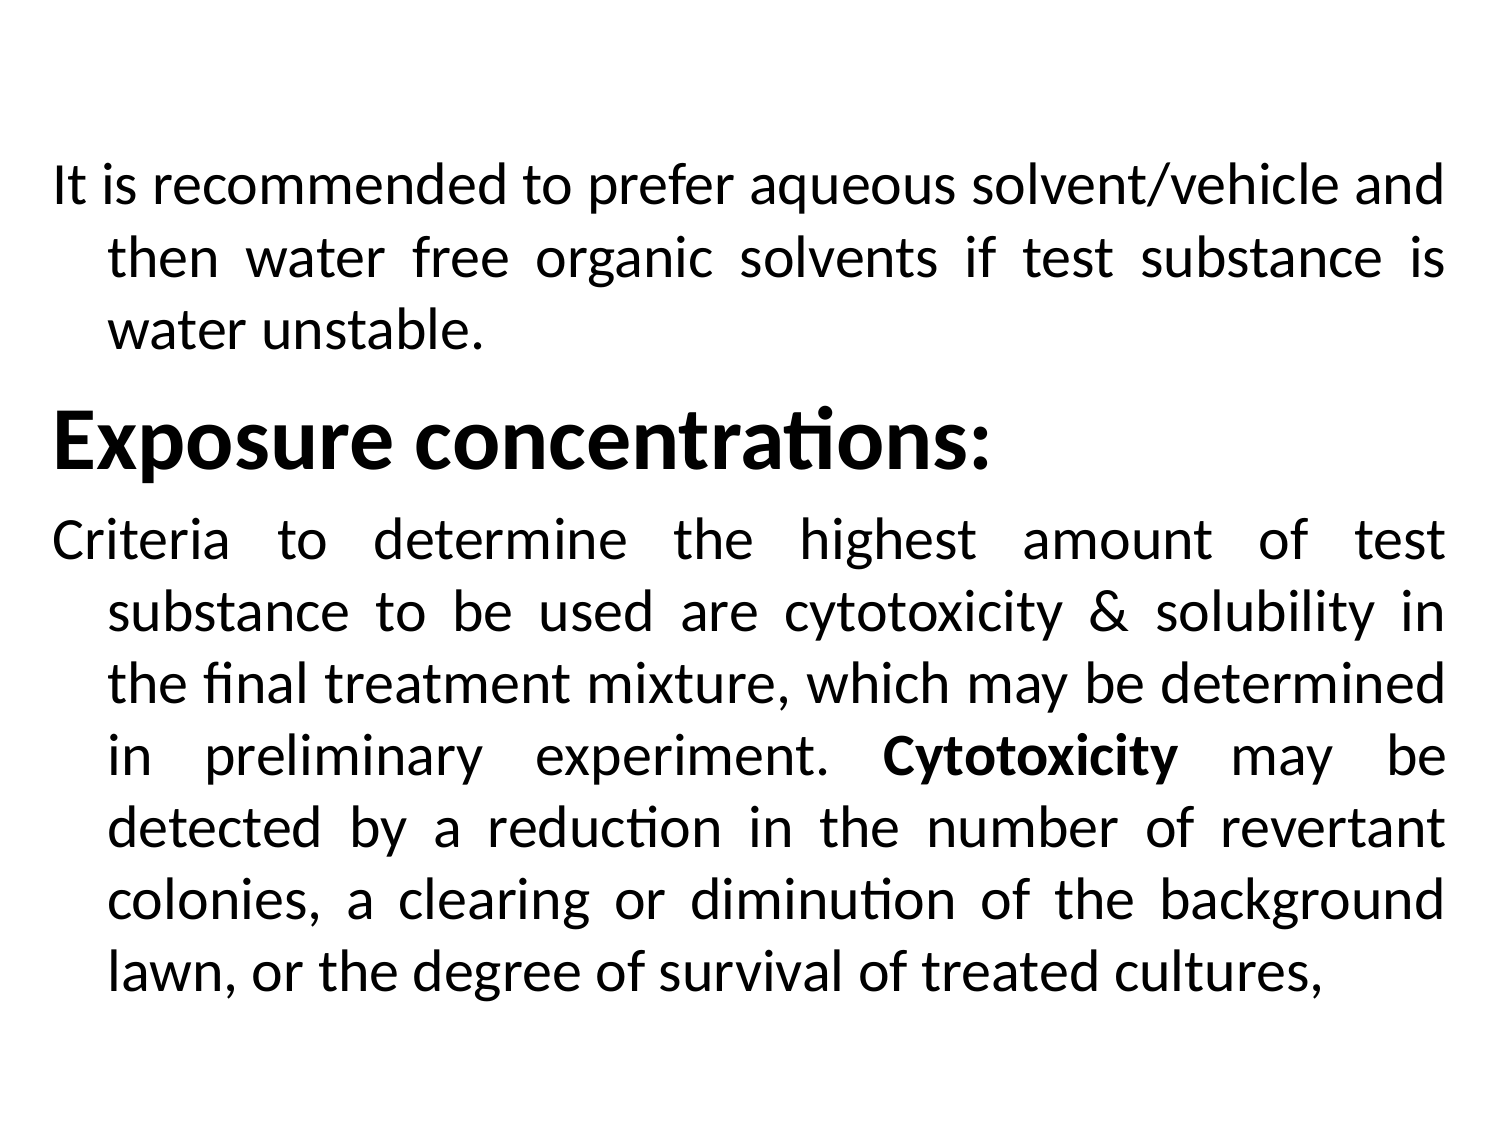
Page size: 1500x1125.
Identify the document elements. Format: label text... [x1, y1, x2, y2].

list It is recommended to prefer aqueous solvent/vehicle and then water free organic solvents if test substance is water unstable. Exposure concentrations: Criteria to determine the highest amount of test substance to be used are cytotoxicity & solubility in the final treatment mixture, which may be determined in preliminary experiment. Cytotoxicity may be detected by a reduction in the number of revertant colonies, a clearing or diminution of the background lawn, or the degree of survival of treated cultures, [37, 137, 1463, 1063]
